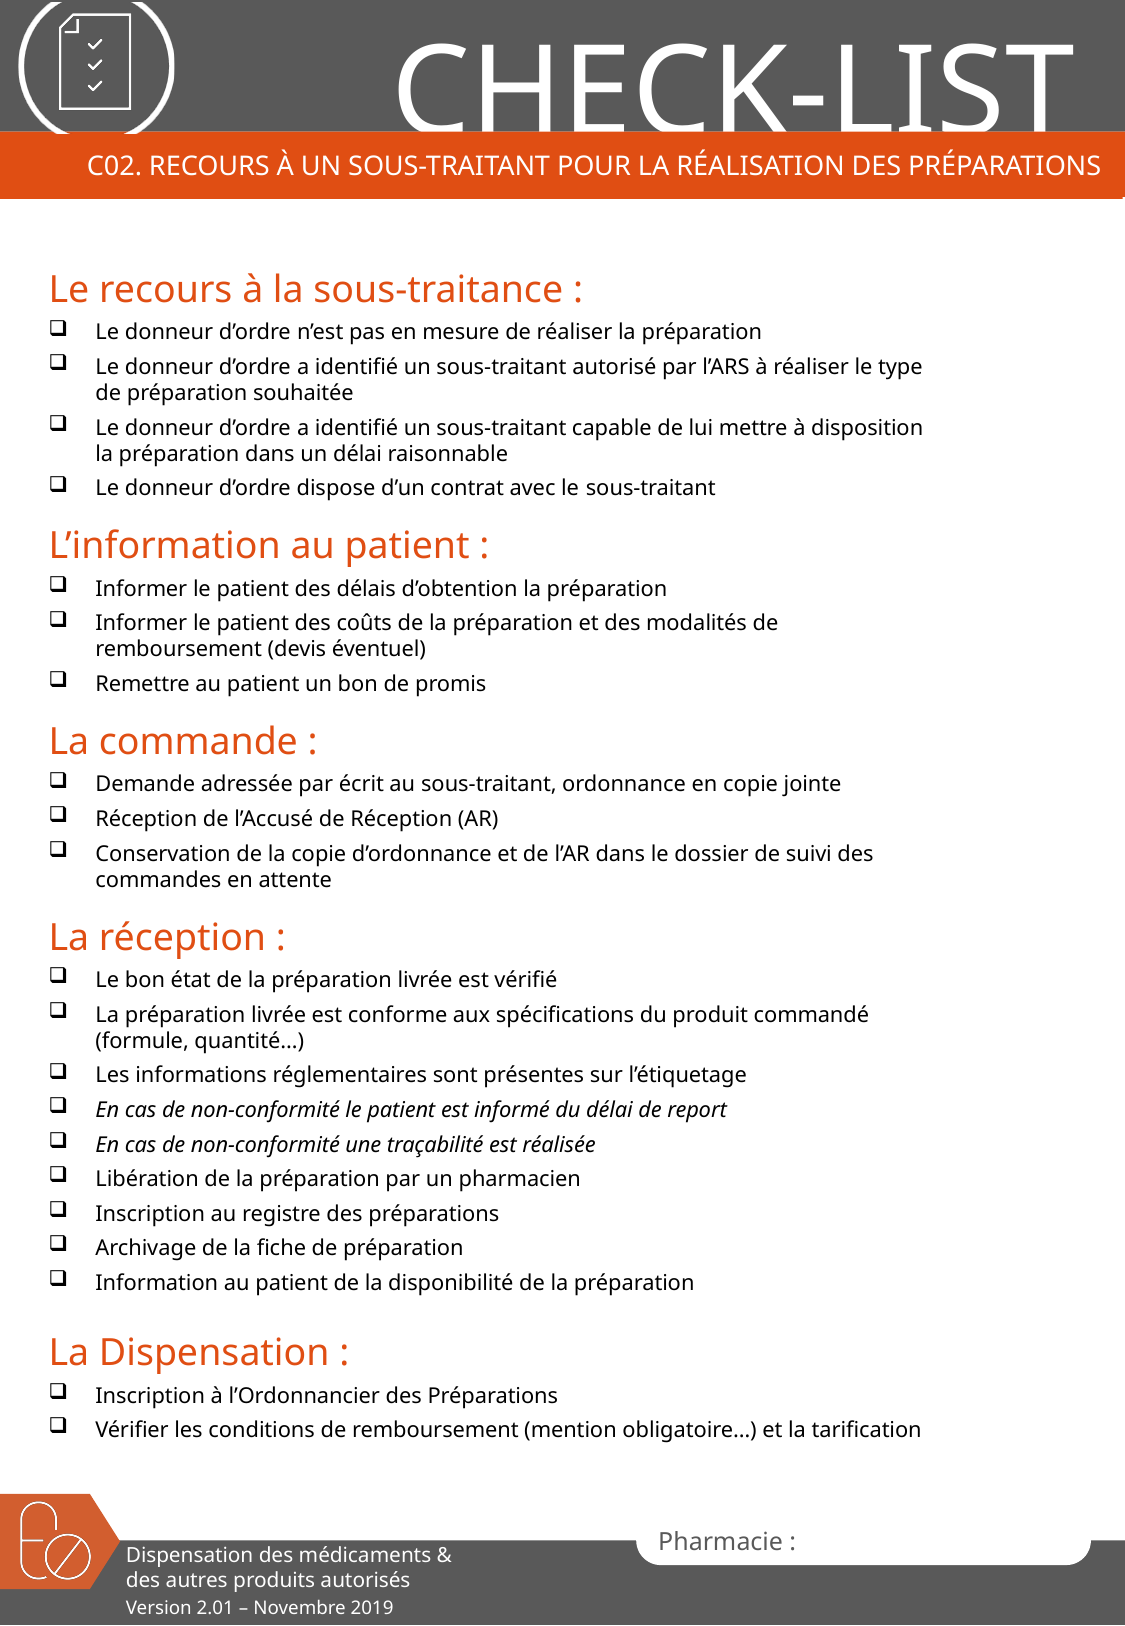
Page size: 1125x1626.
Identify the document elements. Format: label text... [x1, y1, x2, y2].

text_box Le recours à la sous-traitance : Le donneur d’ordre n’est pas en mesure de réaliser la préparation Le donneur d’ordre a identifié un sous-traitant autorisé par l’ARS à réaliser le type de préparation souhaitée Le donneur d’ordre a identifié un sous-traitant capable de lui mettre à disposition la préparation dans un délai raisonnable Le donneur d’ordre dispose d’un contrat avec le sous-traitant L’information au patient : Informer le patient des délais d’obtention la préparation Informer le patient des coûts de la préparation et des modalités de remboursement (devis éventuel) Remettre au patient un bon de promis La commande : Demande adressée par écrit au sous-traitant, ordonnance en copie jointe Réception de l’Accusé de Réception (AR) Conservation de la copie d’ordonnance et de l’AR dans le dossier de suivi des commandes en attente La réception : Le bon état de la préparation livrée est vérifié La préparation livrée est conforme aux spécifications du produit commandé (formule, quantité…) Les informations réglementaires sont présentes sur l’étiquetage En cas de non-conformité le patient est informé du délai de report En cas de non-conformité une traçabilité est réalisée Libération de la préparation par un pharmacien Inscription au registre des préparations Archivage de la fiche de préparation Information au patient de la disponibilité de la préparation La Dispensation : Inscription à l’Ordonnancier des Préparations Vérifier les conditions de remboursement (mention obligatoire…) et la tarification [33, 257, 959, 1450]
title C02. recours à un sous-traitant pour la réalisation des préparations [0, 135, 1123, 199]
picture [8, 1493, 103, 1588]
picture [18, 2, 175, 134]
